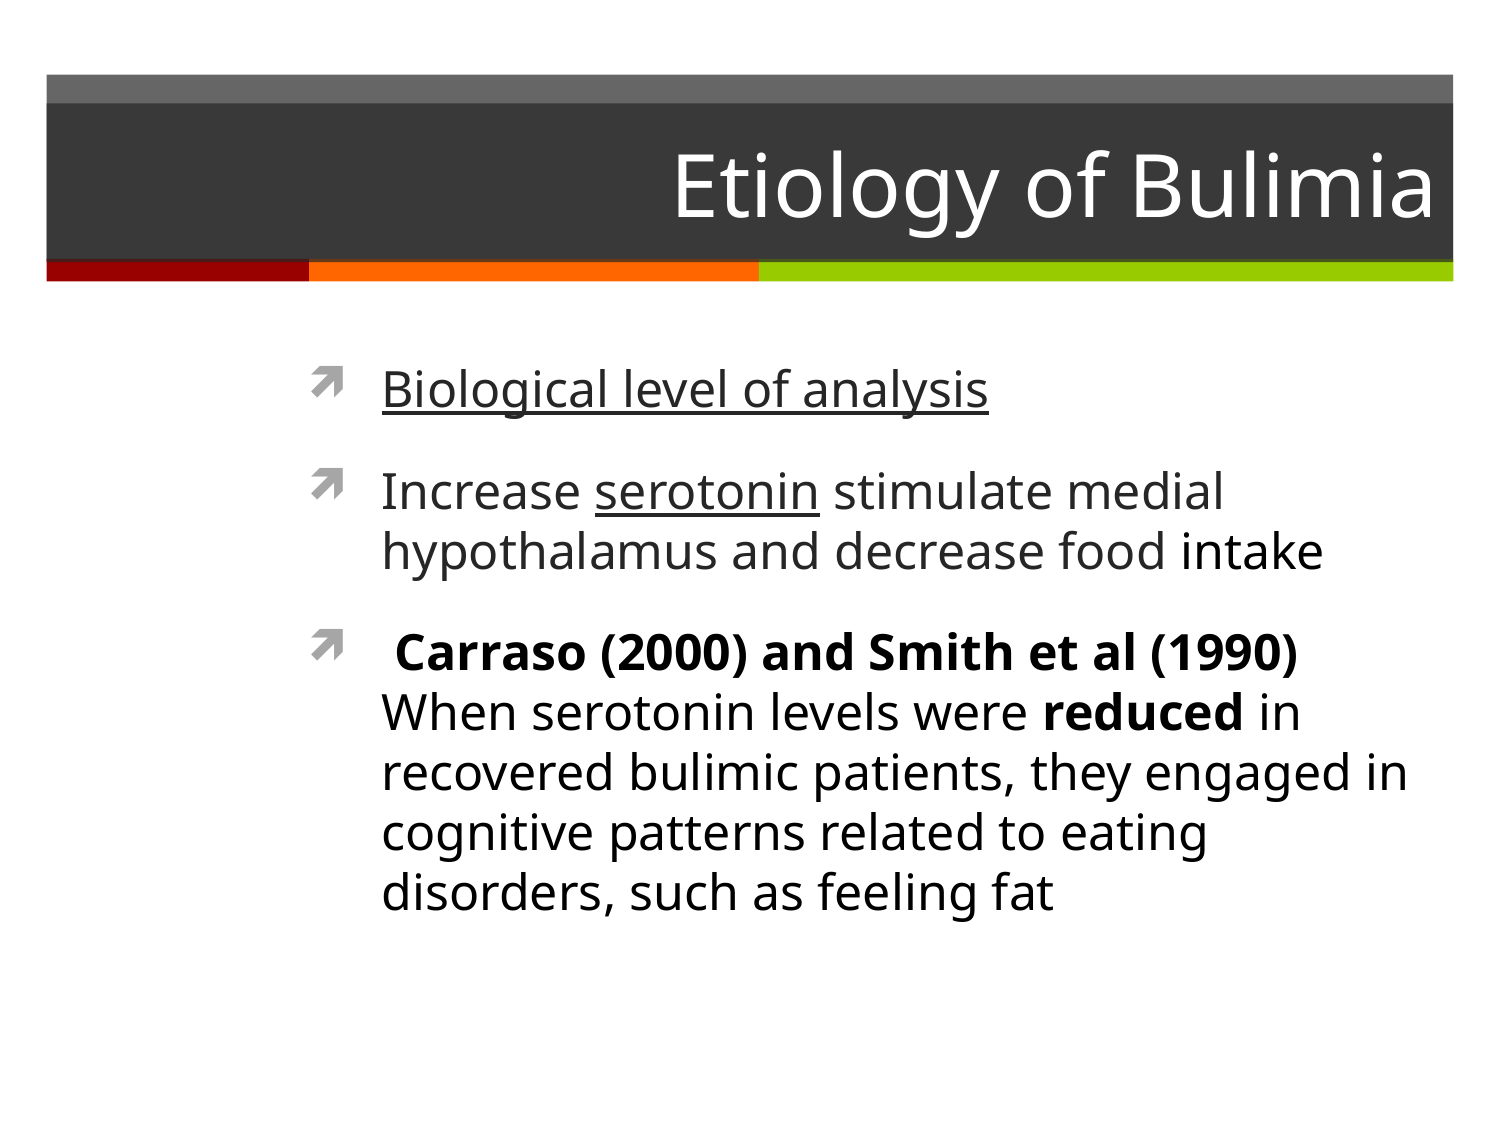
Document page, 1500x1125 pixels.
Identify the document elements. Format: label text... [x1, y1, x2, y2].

title Etiology of Bulimia [46, 103, 1454, 263]
list Biological level of analysis Increase serotonin stimulate medial hypothalamus and decrease food intake Carraso (2000) and Smith et al (1990) When serotonin levels were reduced in recovered bulimic patients, they engaged in cognitive patterns related to eating disorders, such as feeling fat [292, 350, 1454, 1005]
